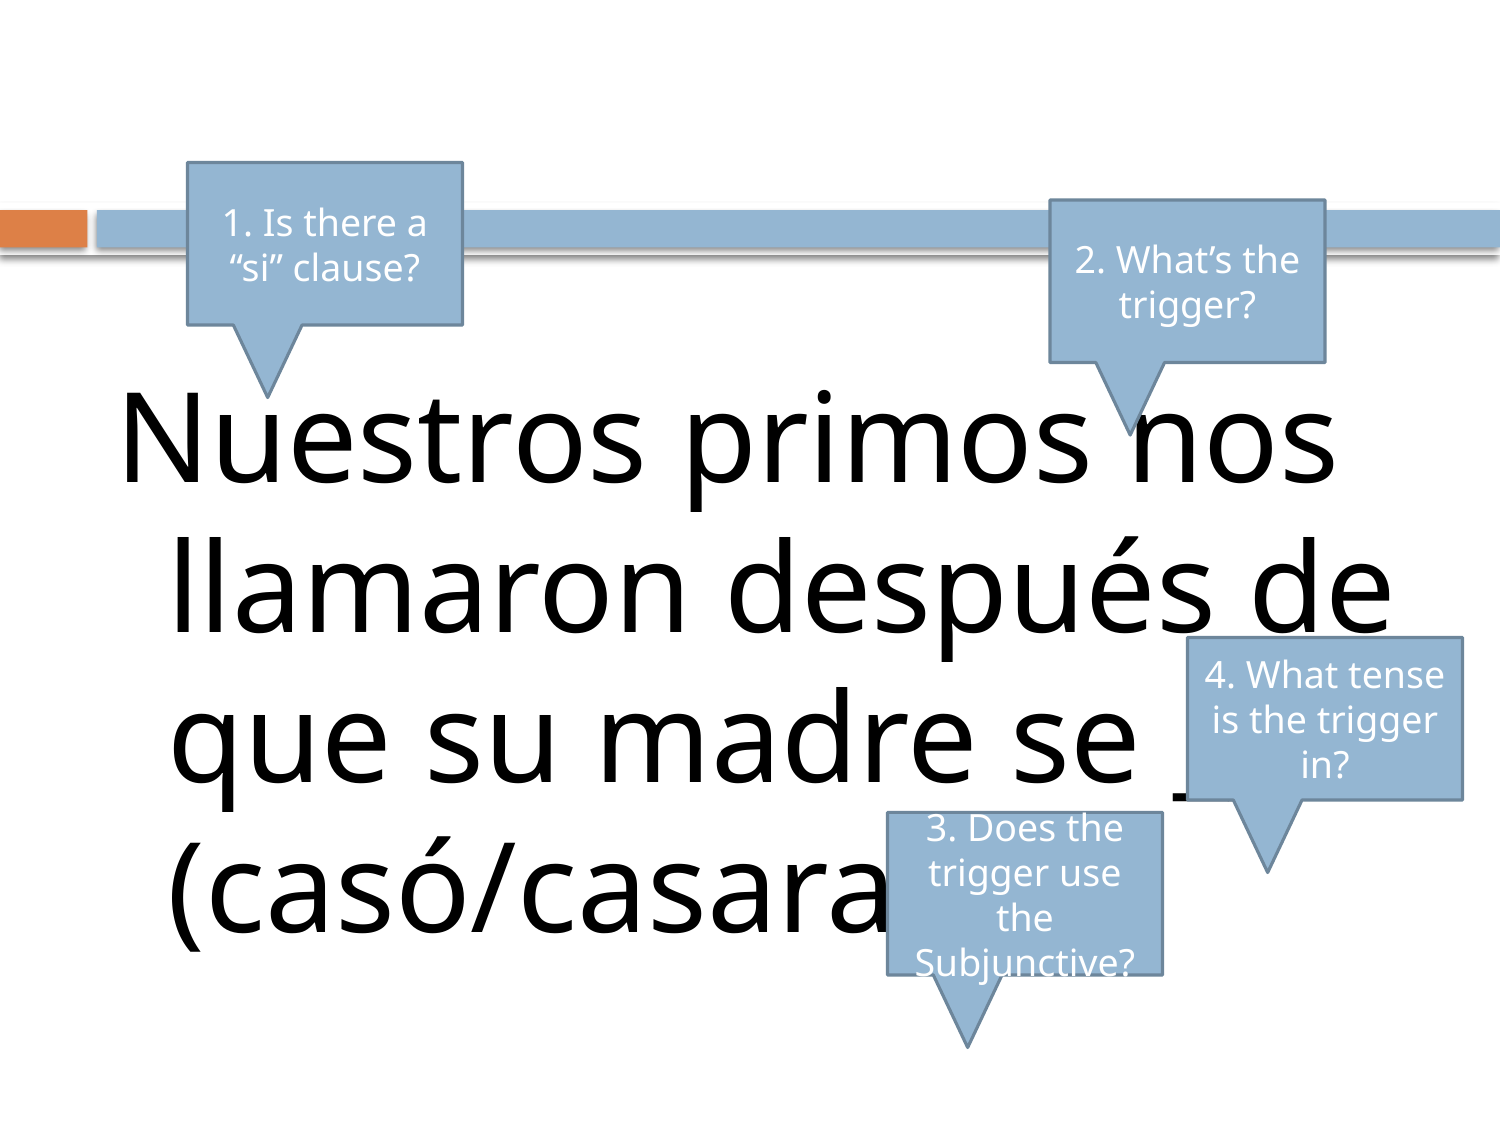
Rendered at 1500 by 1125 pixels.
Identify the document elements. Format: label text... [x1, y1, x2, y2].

text_box 4. What tense is the trigger in? [1185, 635, 1465, 875]
text_box 3. Does the trigger use the Subjunctive? [885, 810, 1165, 1050]
text_box 1. Is there a “si” clause? [185, 160, 465, 400]
text_box 2. What’s the trigger? [1048, 198, 1327, 437]
list Nuestros primos nos llamaron después de que su madre se __ . (casó/casara) [100, 262, 1438, 1000]
